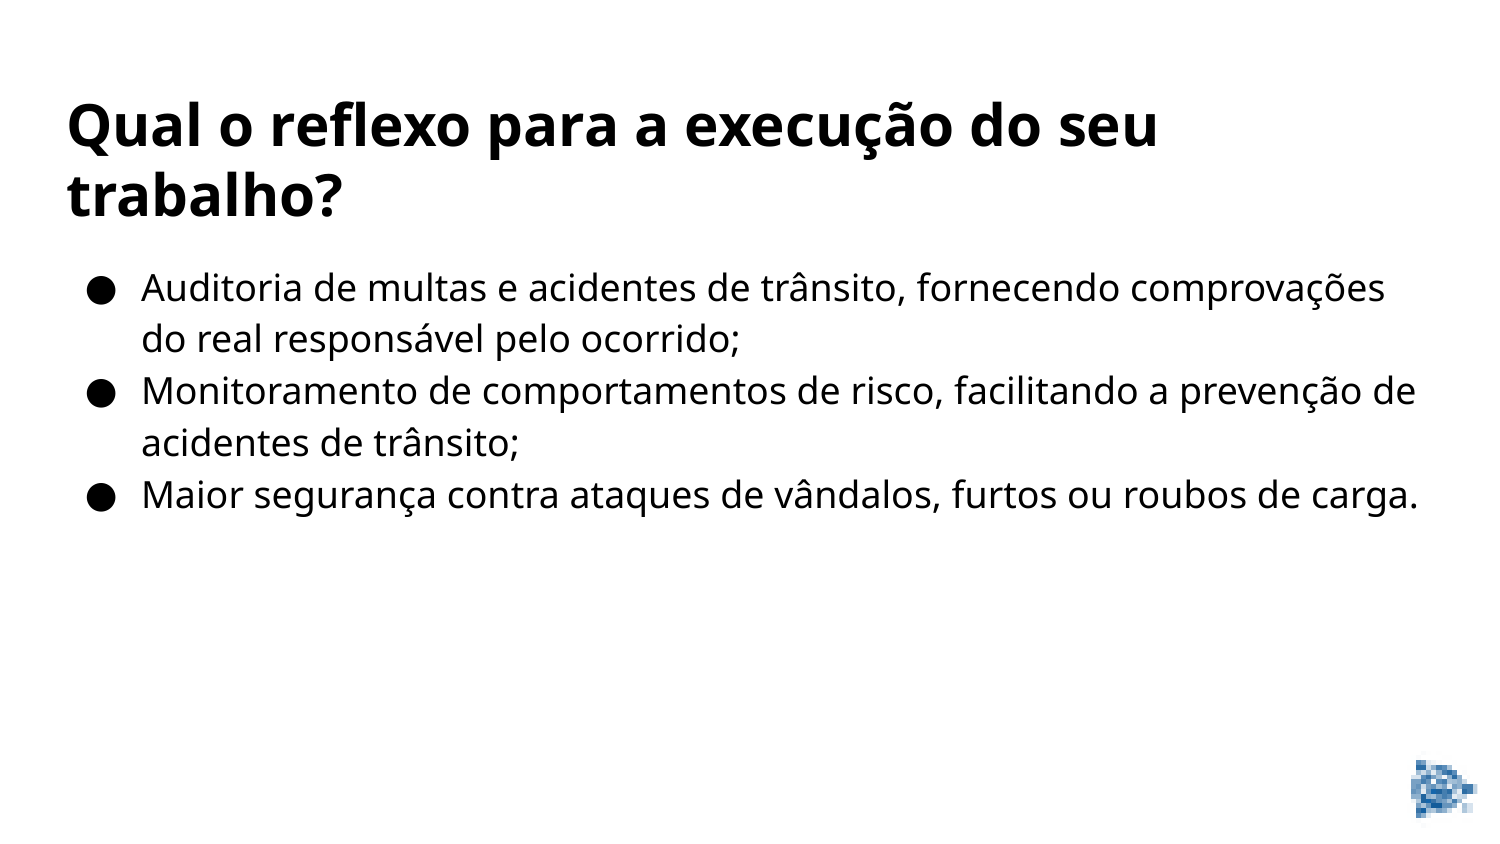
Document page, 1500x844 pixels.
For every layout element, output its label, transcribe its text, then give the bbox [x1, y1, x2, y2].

list Auditoria de multas e acidentes de trânsito, fornecendo comprovações do real responsável pelo ocorrido; Monitoramento de comportamentos de risco, facilitando a prevenção de acidentes de trânsito; Maior segurança contra ataques de vândalos, furtos ou roubos de carga. [51, 241, 1449, 702]
title Qual o reflexo para a execução do seu trabalho? [51, 72, 1449, 167]
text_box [1406, 751, 1489, 828]
